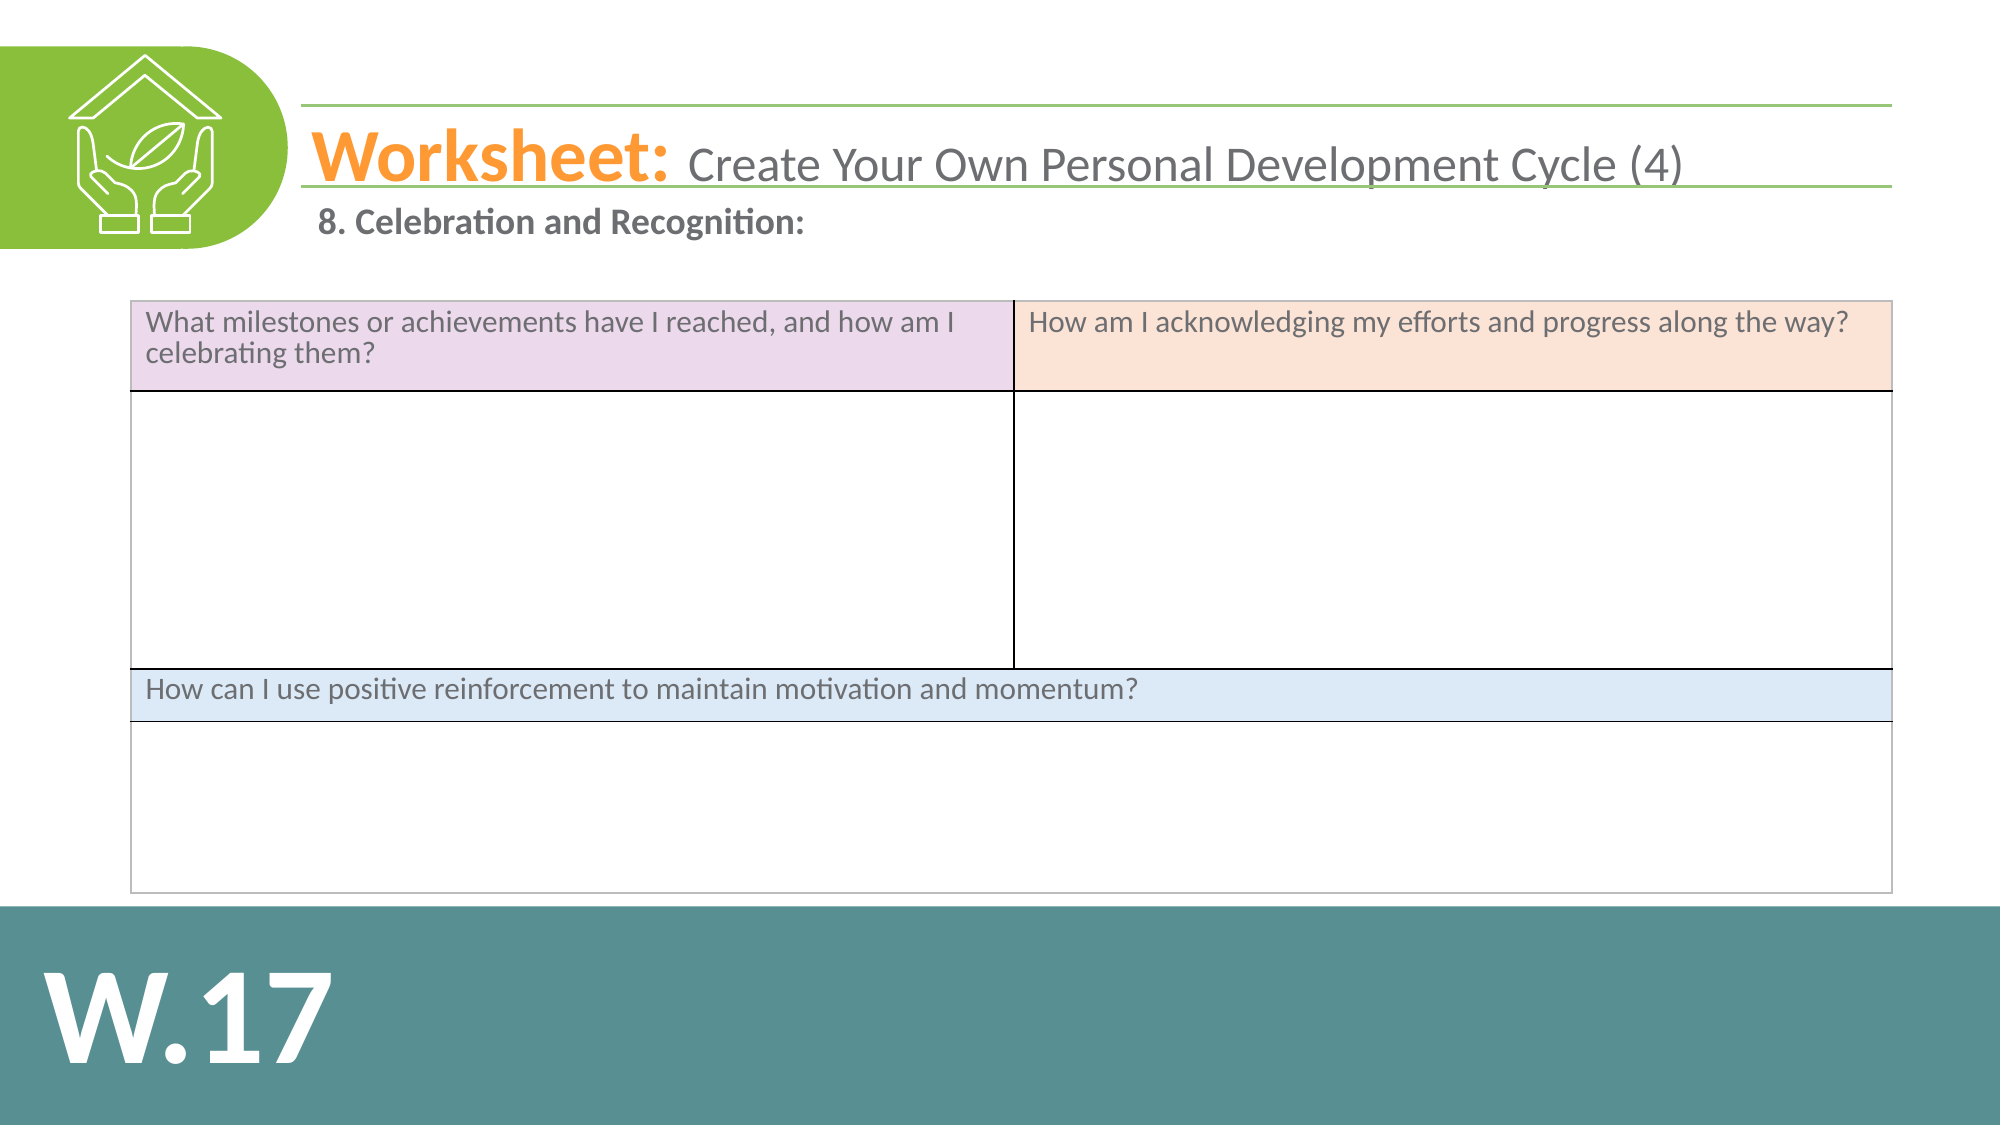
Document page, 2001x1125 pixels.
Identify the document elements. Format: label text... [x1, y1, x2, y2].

table_header What milestones or achievements have I reached, and how am I celebrating them? [132, 302, 1013, 390]
text_box [0, 46, 288, 249]
text_box [0, 906, 2000, 1125]
list Worksheet: Create Your Own Personal Development Cycle (4) [291, 73, 1904, 206]
text_box W.17 [23, 957, 418, 1125]
table_cell [1015, 392, 1891, 668]
table_header How am I acknowledging my efforts and progress along the way? [1015, 302, 1891, 390]
text_box 8. Celebration and Recognition: [303, 190, 1325, 250]
table_cell How can I use positive reinforcement to maintain motivation and momentum? [132, 670, 1891, 721]
table_cell [132, 392, 1013, 668]
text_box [68, 54, 222, 233]
table_cell [132, 722, 1891, 892]
